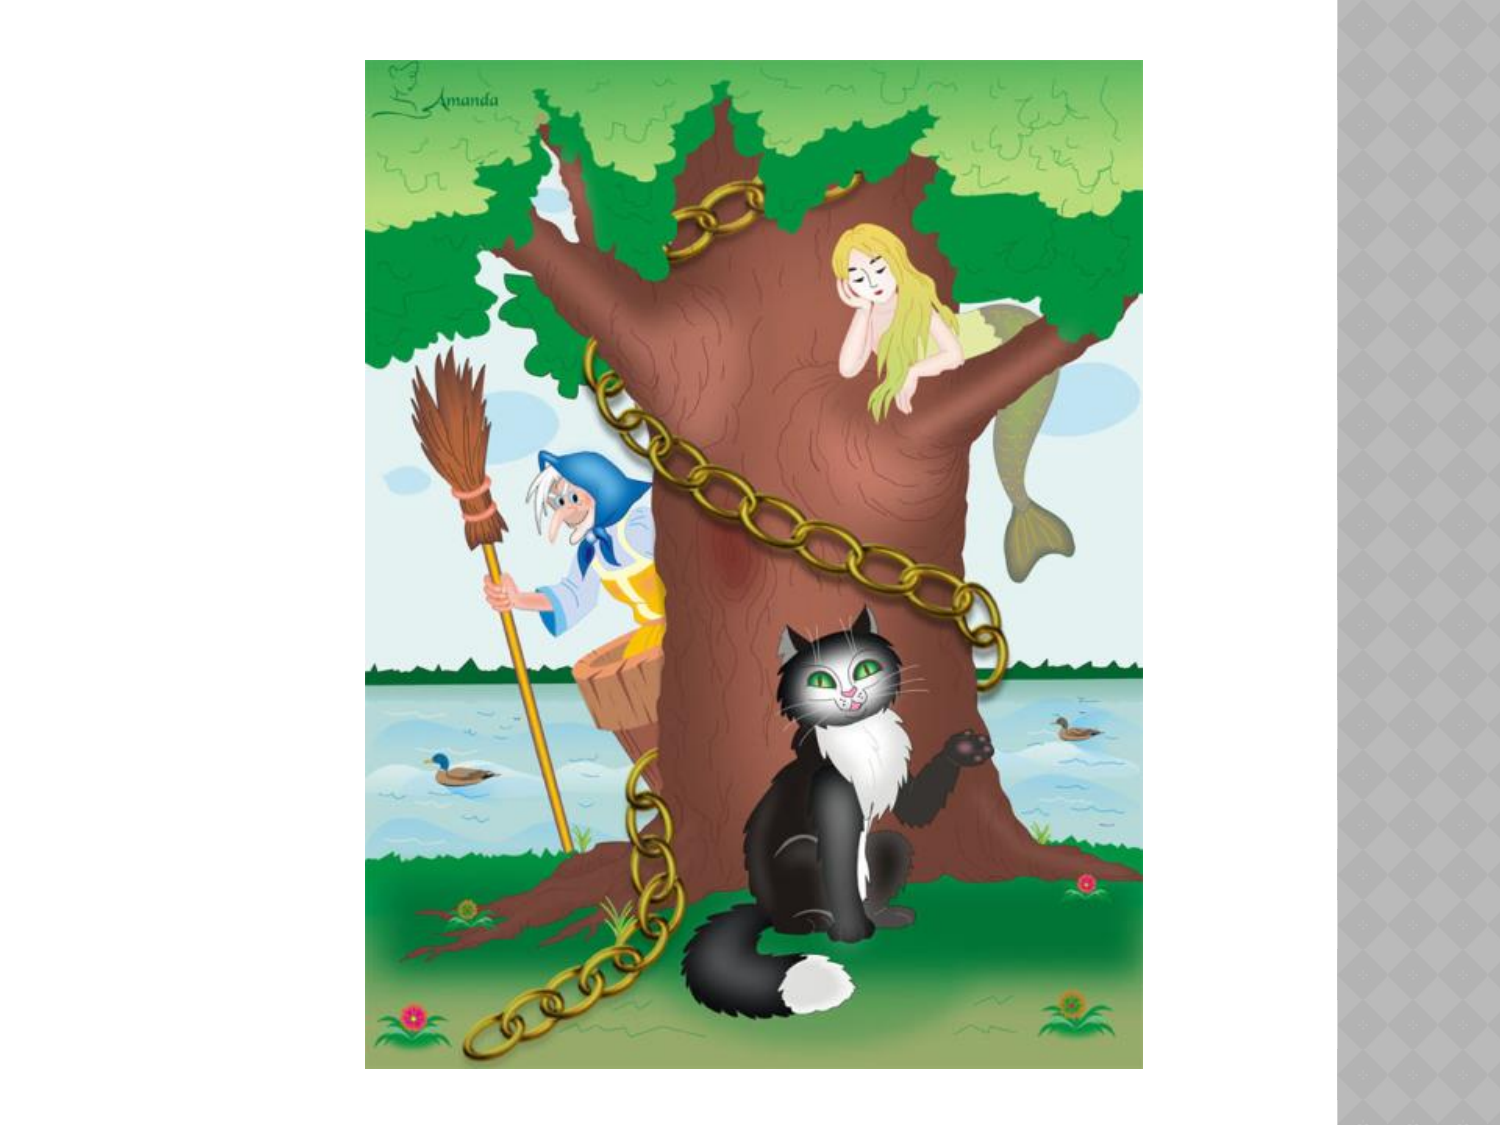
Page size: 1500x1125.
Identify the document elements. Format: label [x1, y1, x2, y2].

picture [364, 60, 1144, 1069]
